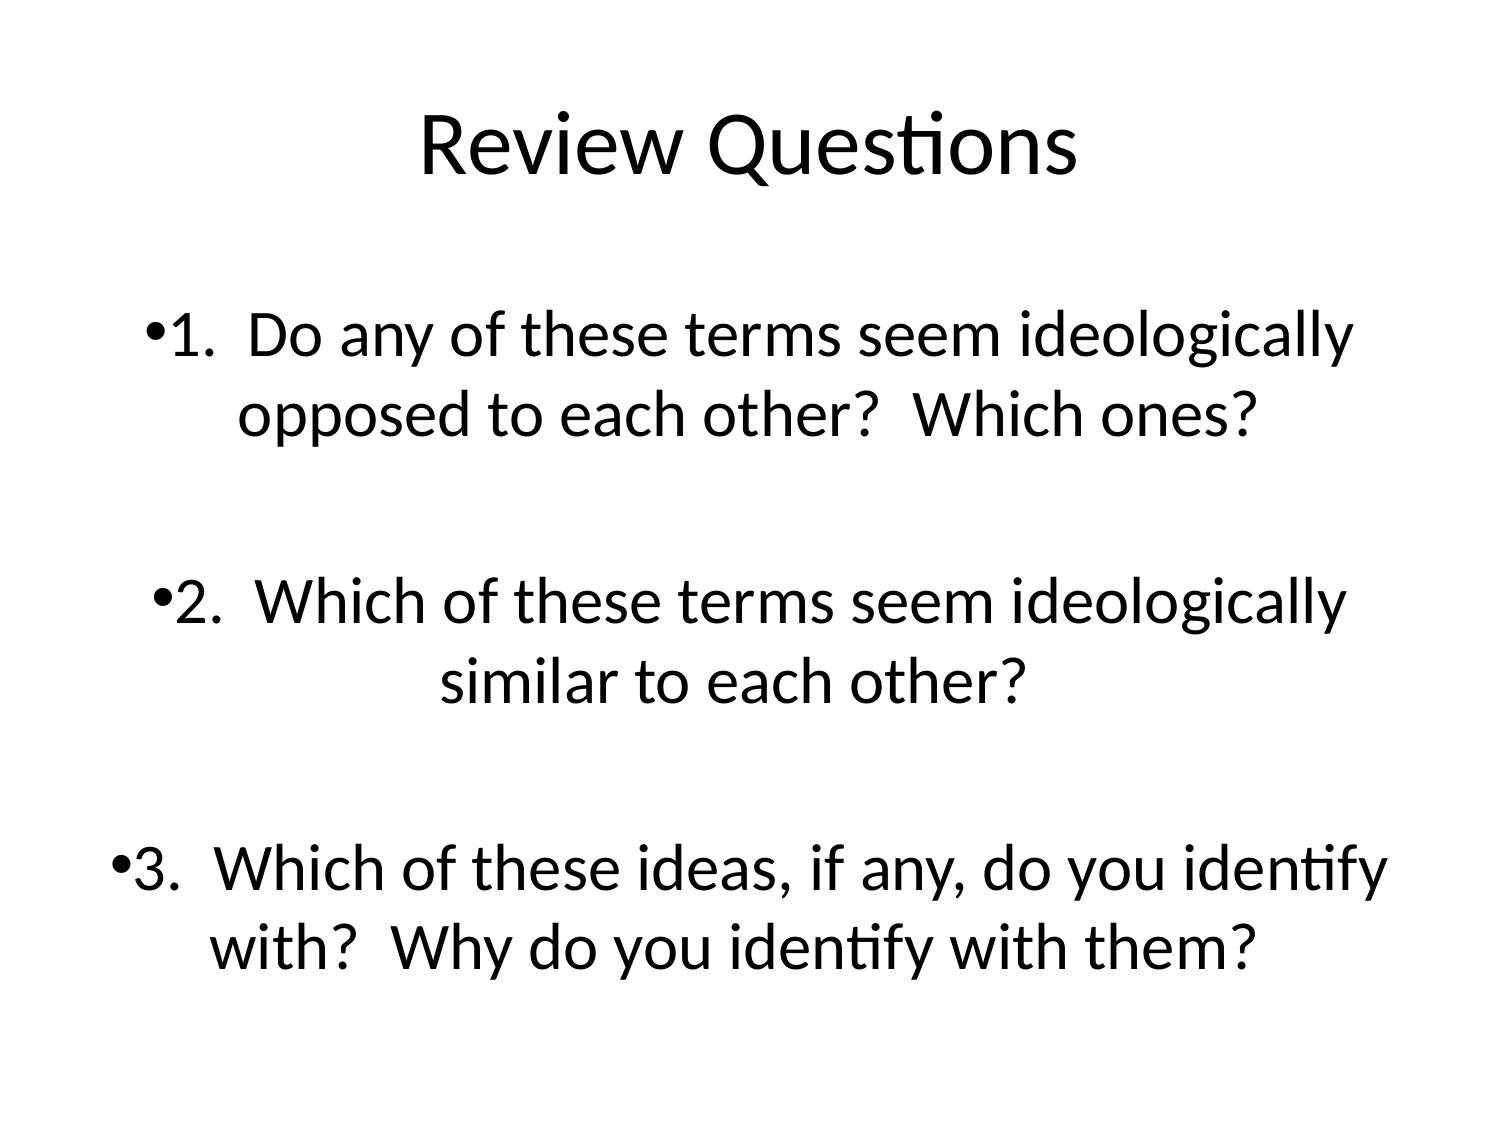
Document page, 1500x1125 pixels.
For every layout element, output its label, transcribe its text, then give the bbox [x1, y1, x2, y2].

title Review Questions [74, 51, 1425, 226]
subtitle 1. Do any of these terms seem ideologically opposed to each other? Which ones? 2. Which of these terms seem ideologically similar to each other? 3. Which of these ideas, if any, do you identify with? Why do you identify with them? [74, 270, 1425, 999]
